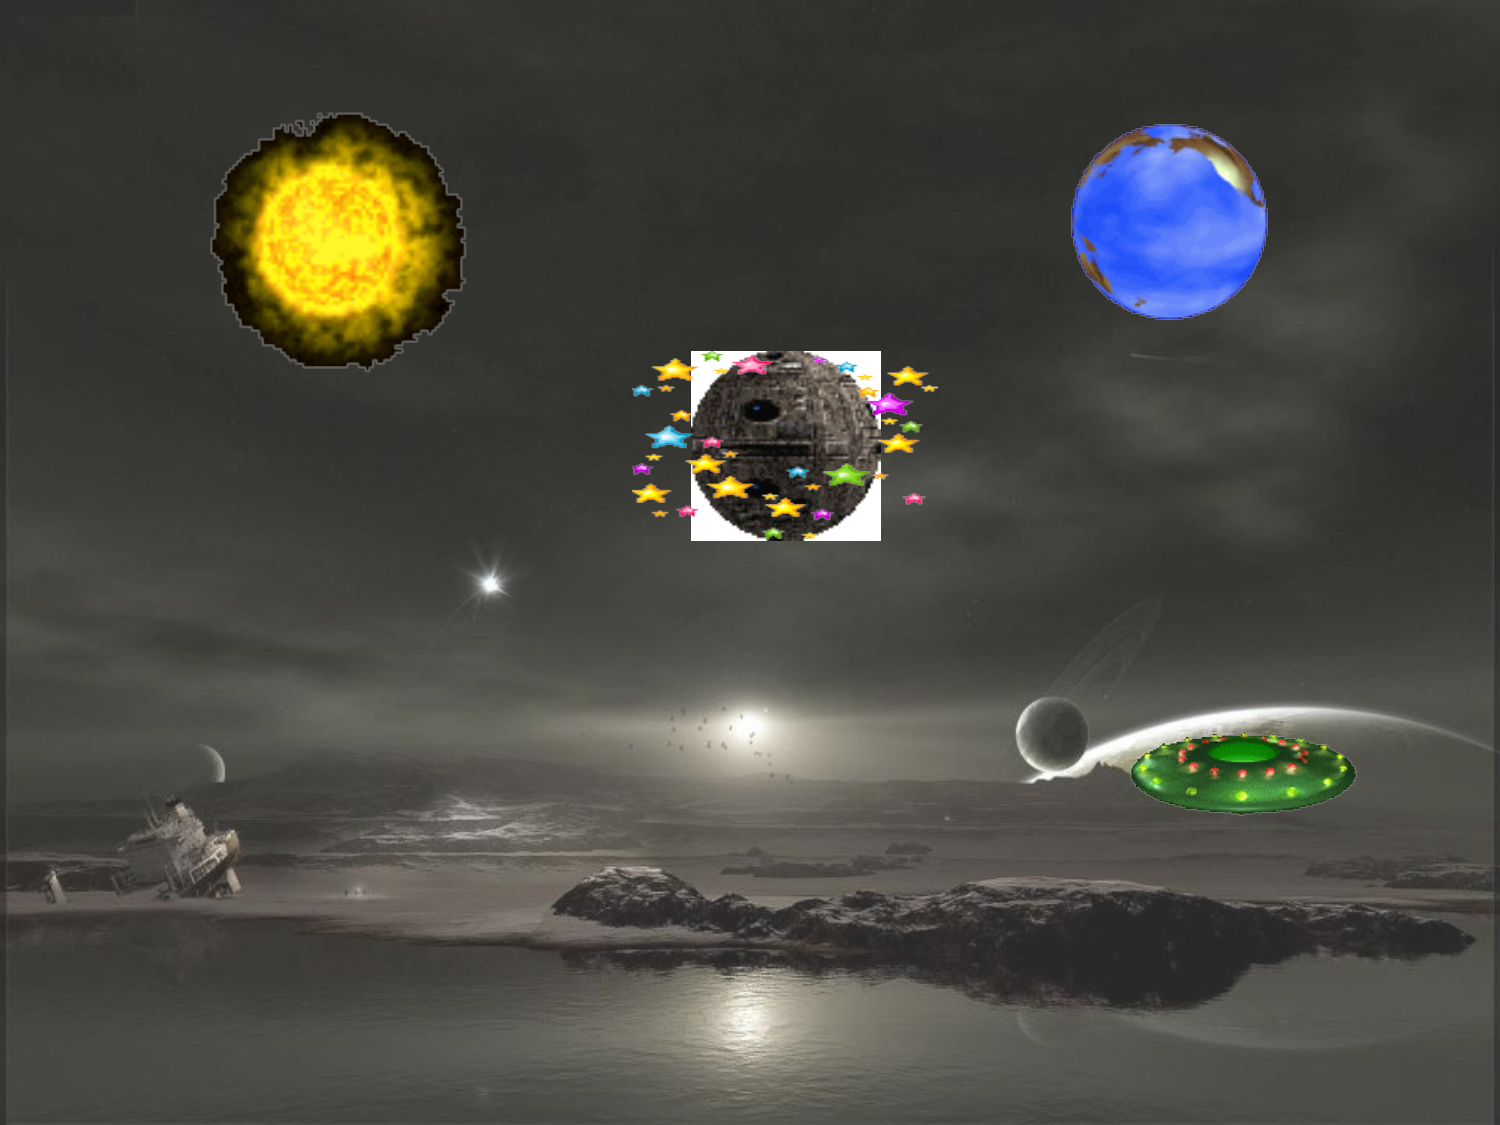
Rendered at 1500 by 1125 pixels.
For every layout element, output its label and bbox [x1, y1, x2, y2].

picture [1124, 726, 1363, 819]
picture [187, 93, 481, 387]
picture [632, 351, 938, 541]
table_cell [0, 0, 1500, 1125]
picture [1054, 116, 1282, 329]
